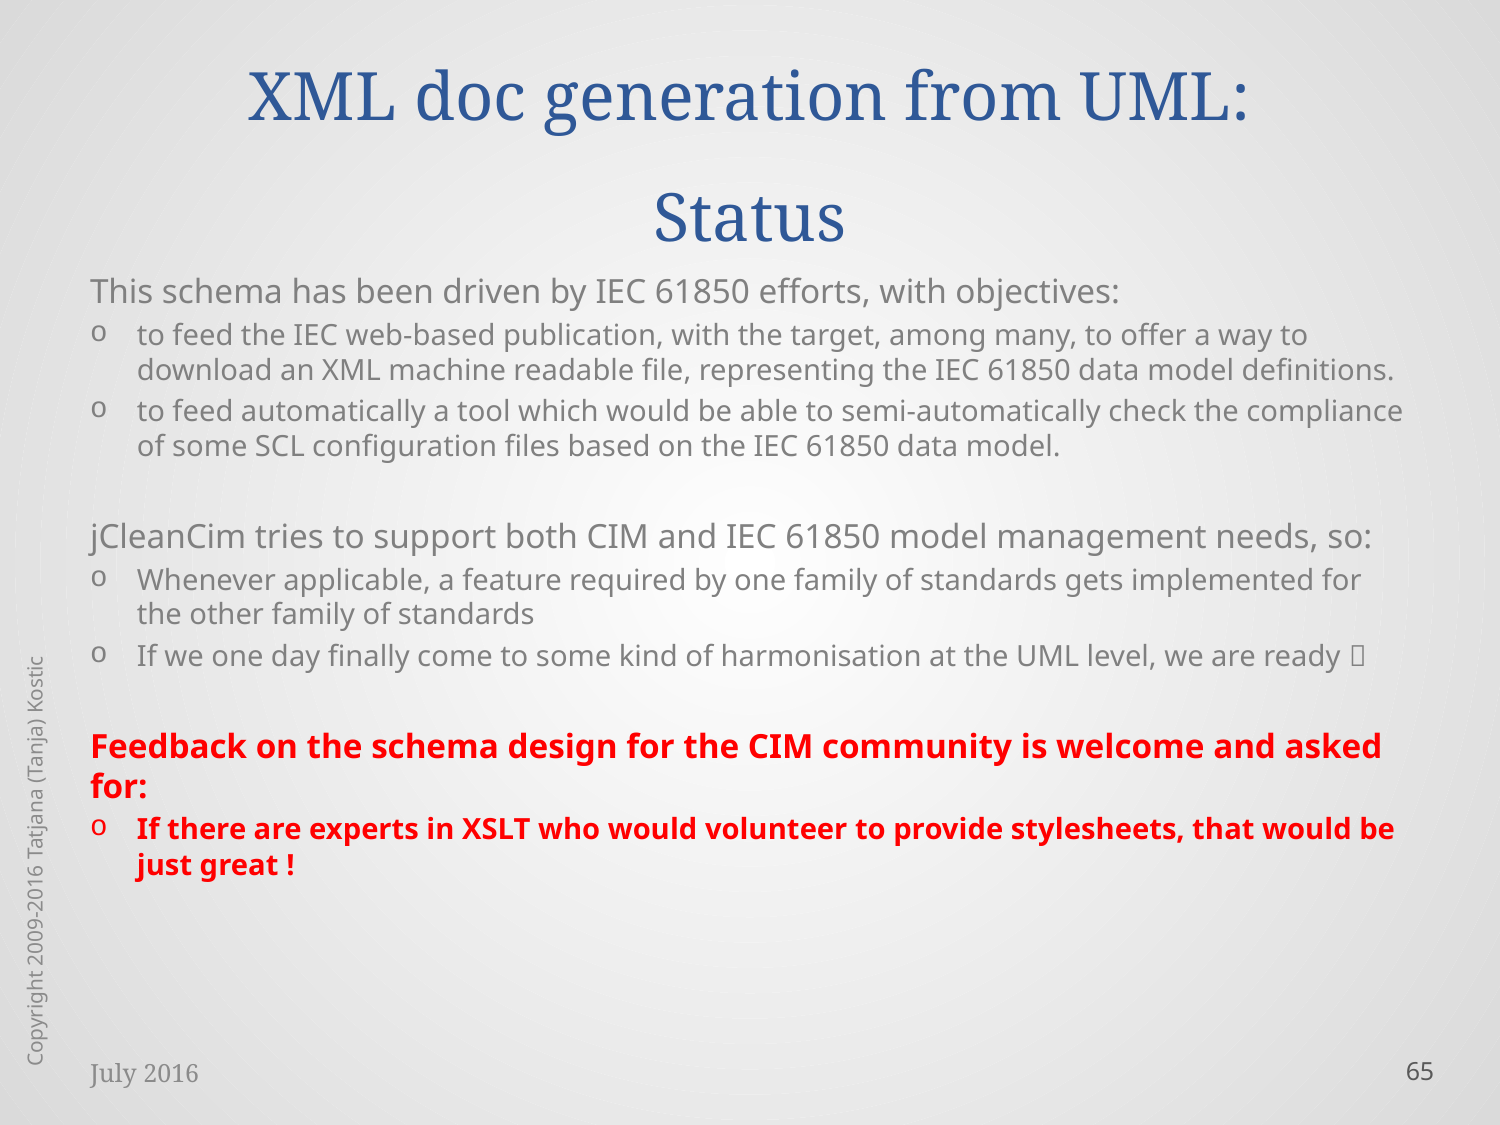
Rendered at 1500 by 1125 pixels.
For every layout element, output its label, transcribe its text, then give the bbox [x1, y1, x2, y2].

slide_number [75, 1042, 313, 1103]
footer Copyright 2009-2016 Tatjana (Tanja) Kostic [18, 621, 54, 1101]
title XML doc generation from UML: Status [75, 0, 1425, 262]
slide_number 65 [1401, 1042, 1494, 1103]
list This schema has been driven by IEC 61850 efforts, with objectives: to feed the IEC web-based publication, with the target, among many, to offer a way to download an XML machine readable file, representing the IEC 61850 data model definitions. to feed automatically a tool which would be able to semi-automatically check the compliance of some SCL configuration files based on the IEC 61850 data model. jCleanCim tries to support both CIM and IEC 61850 model management needs, so: Whenever applicable, a feature required by one family of standards gets implemented for the other family of standards If we one day finally come to some kind of harmonisation at the UML level, we are ready  Feedback on the schema design for the CIM community is welcome and asked for: If there are experts in XSLT who would volunteer to provide stylesheets, that would be just great ! [75, 262, 1425, 1005]
